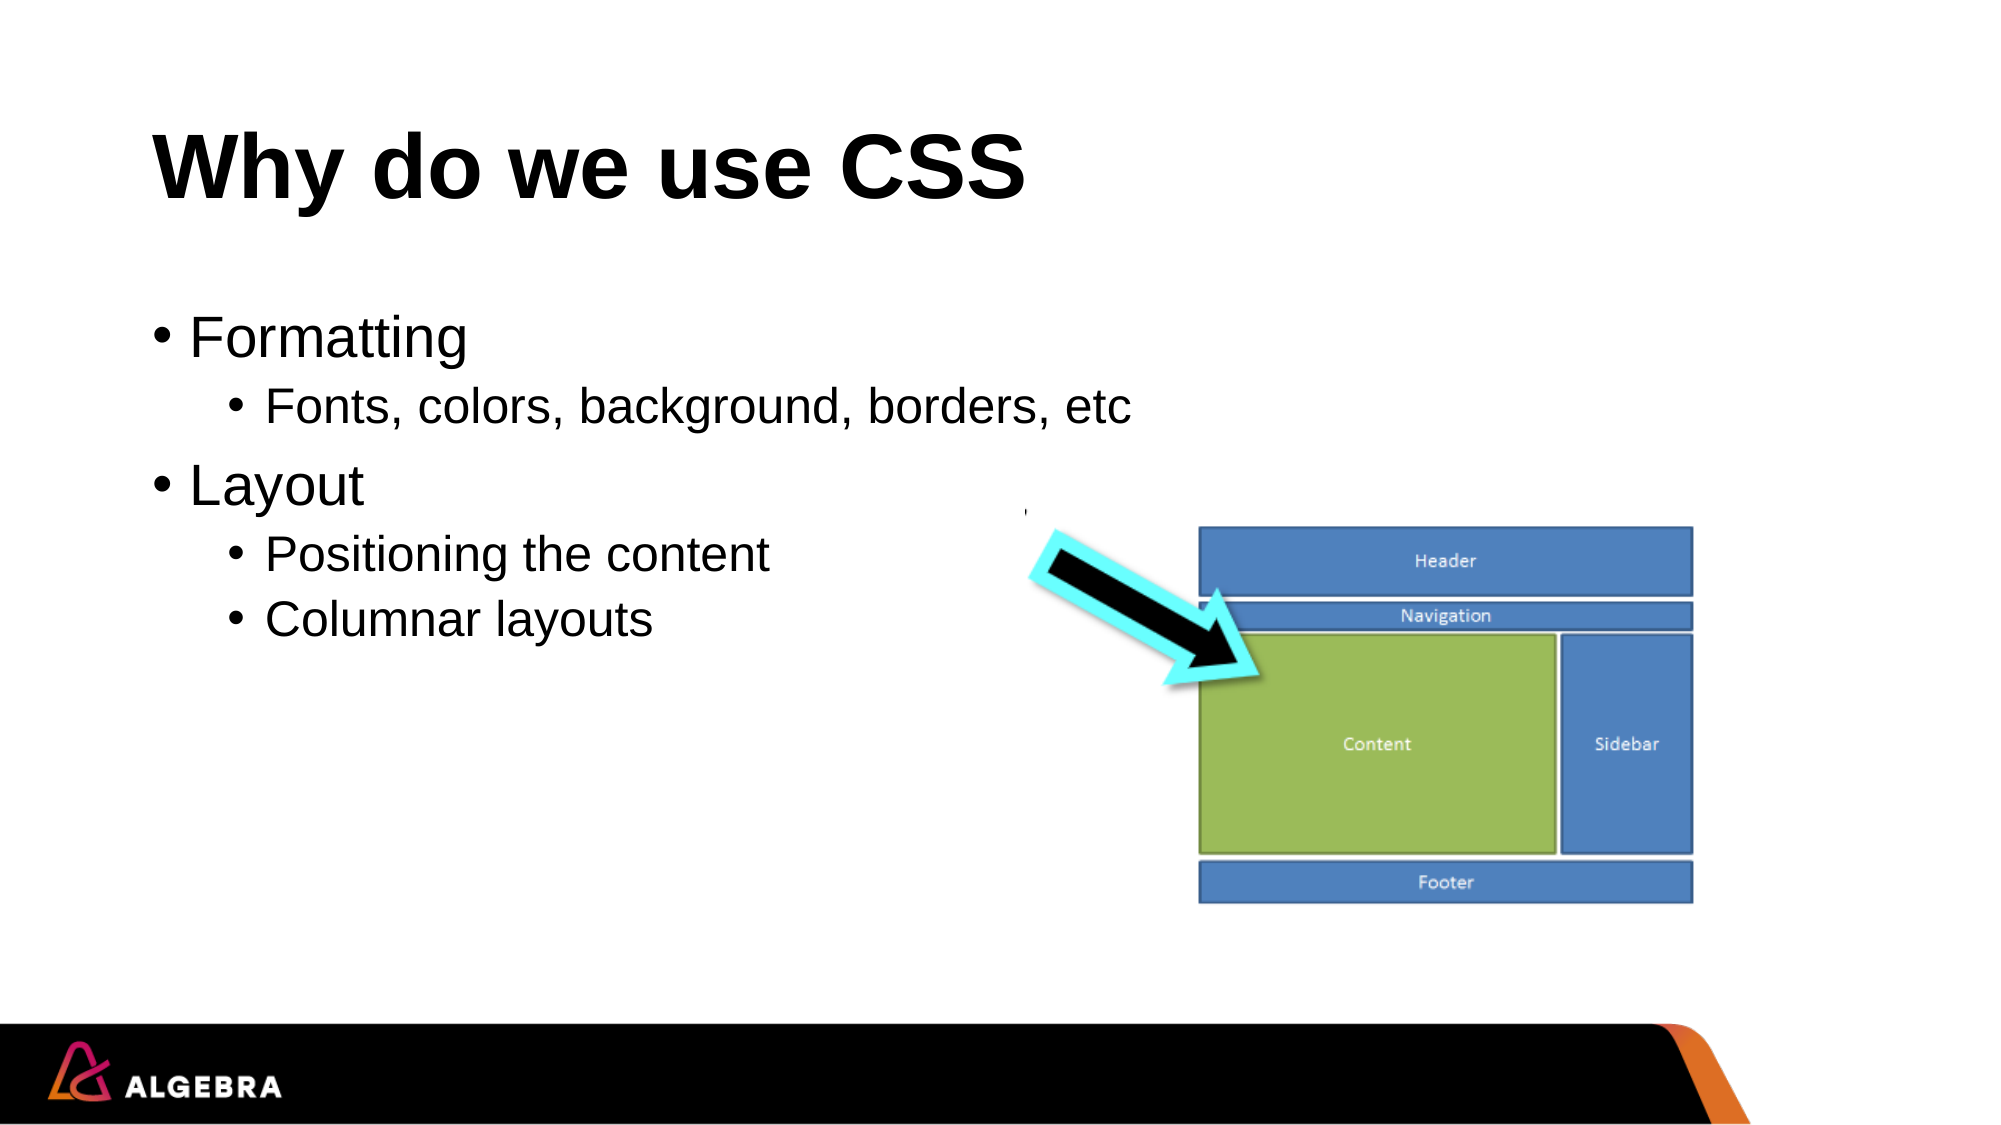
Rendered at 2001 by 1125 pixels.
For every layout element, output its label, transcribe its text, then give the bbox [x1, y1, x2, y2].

picture [0, 1023, 1958, 1125]
picture [1025, 486, 1725, 921]
list Formatting Fonts, colors, background, borders, etc Layout Positioning the content Columnar layouts [137, 299, 1863, 1014]
title Why do we use CSS [137, 59, 1863, 278]
